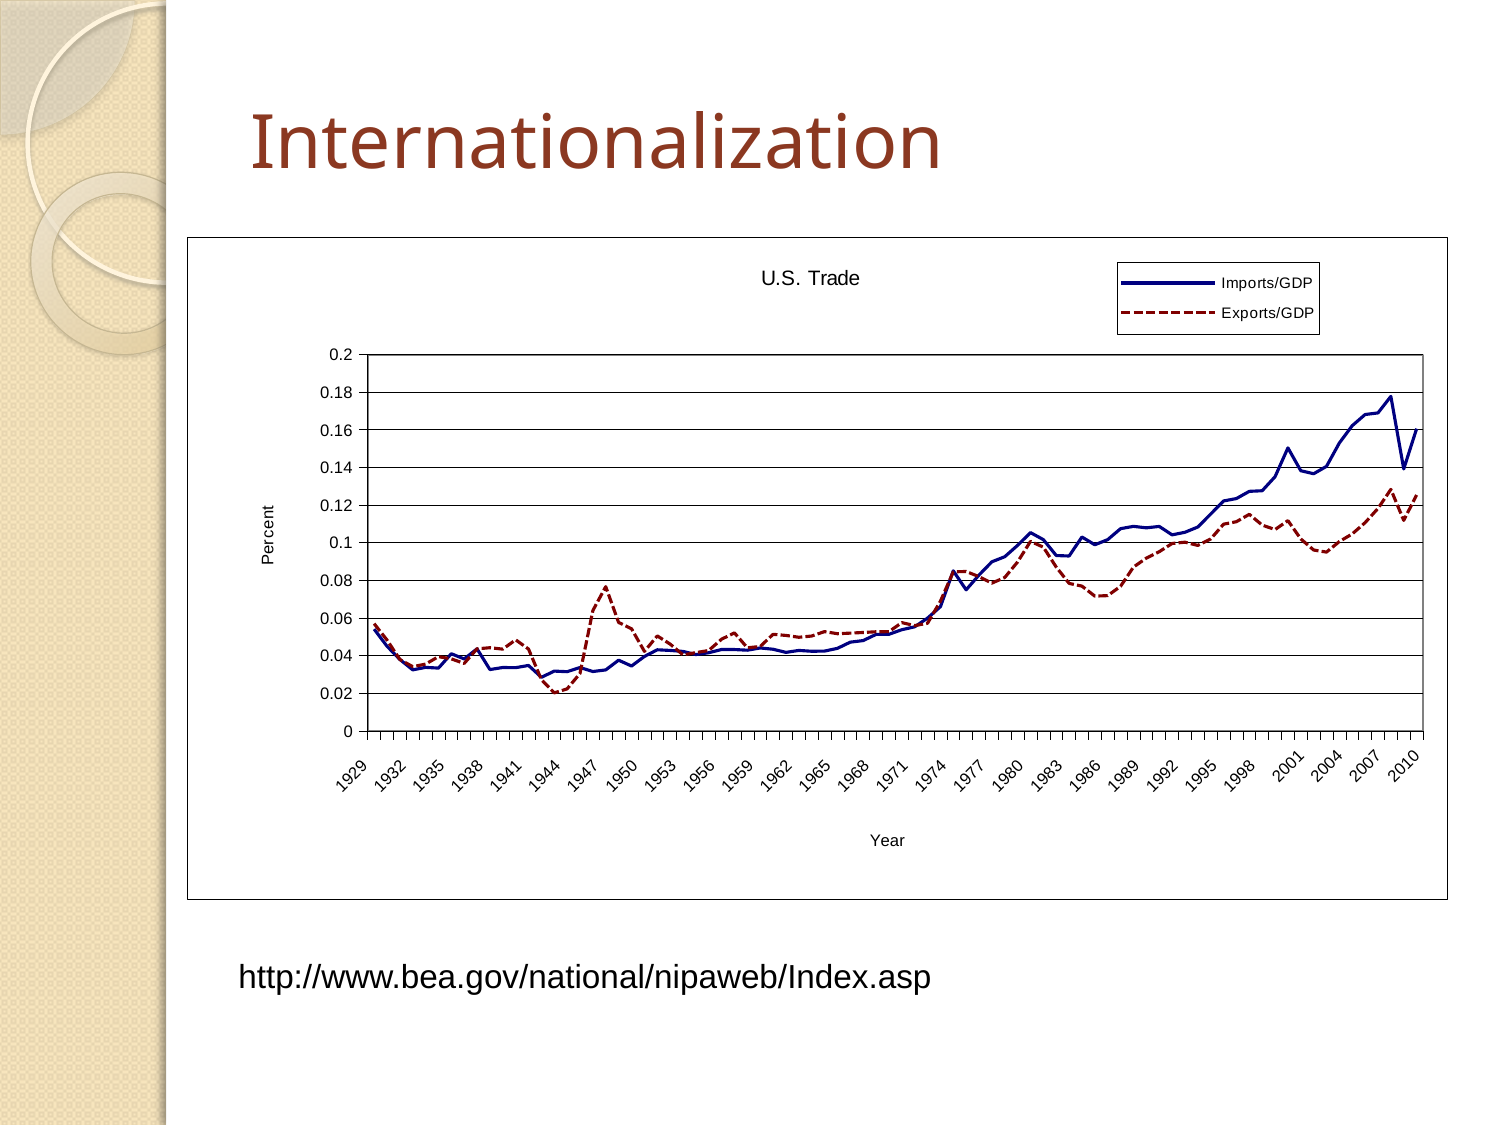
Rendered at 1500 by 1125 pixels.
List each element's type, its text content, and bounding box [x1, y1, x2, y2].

chart [187, 237, 1448, 901]
text_box http://www.bea.gov/national/nipaweb/Index.asp [223, 947, 948, 1002]
title Internationalization [235, 45, 1466, 233]
